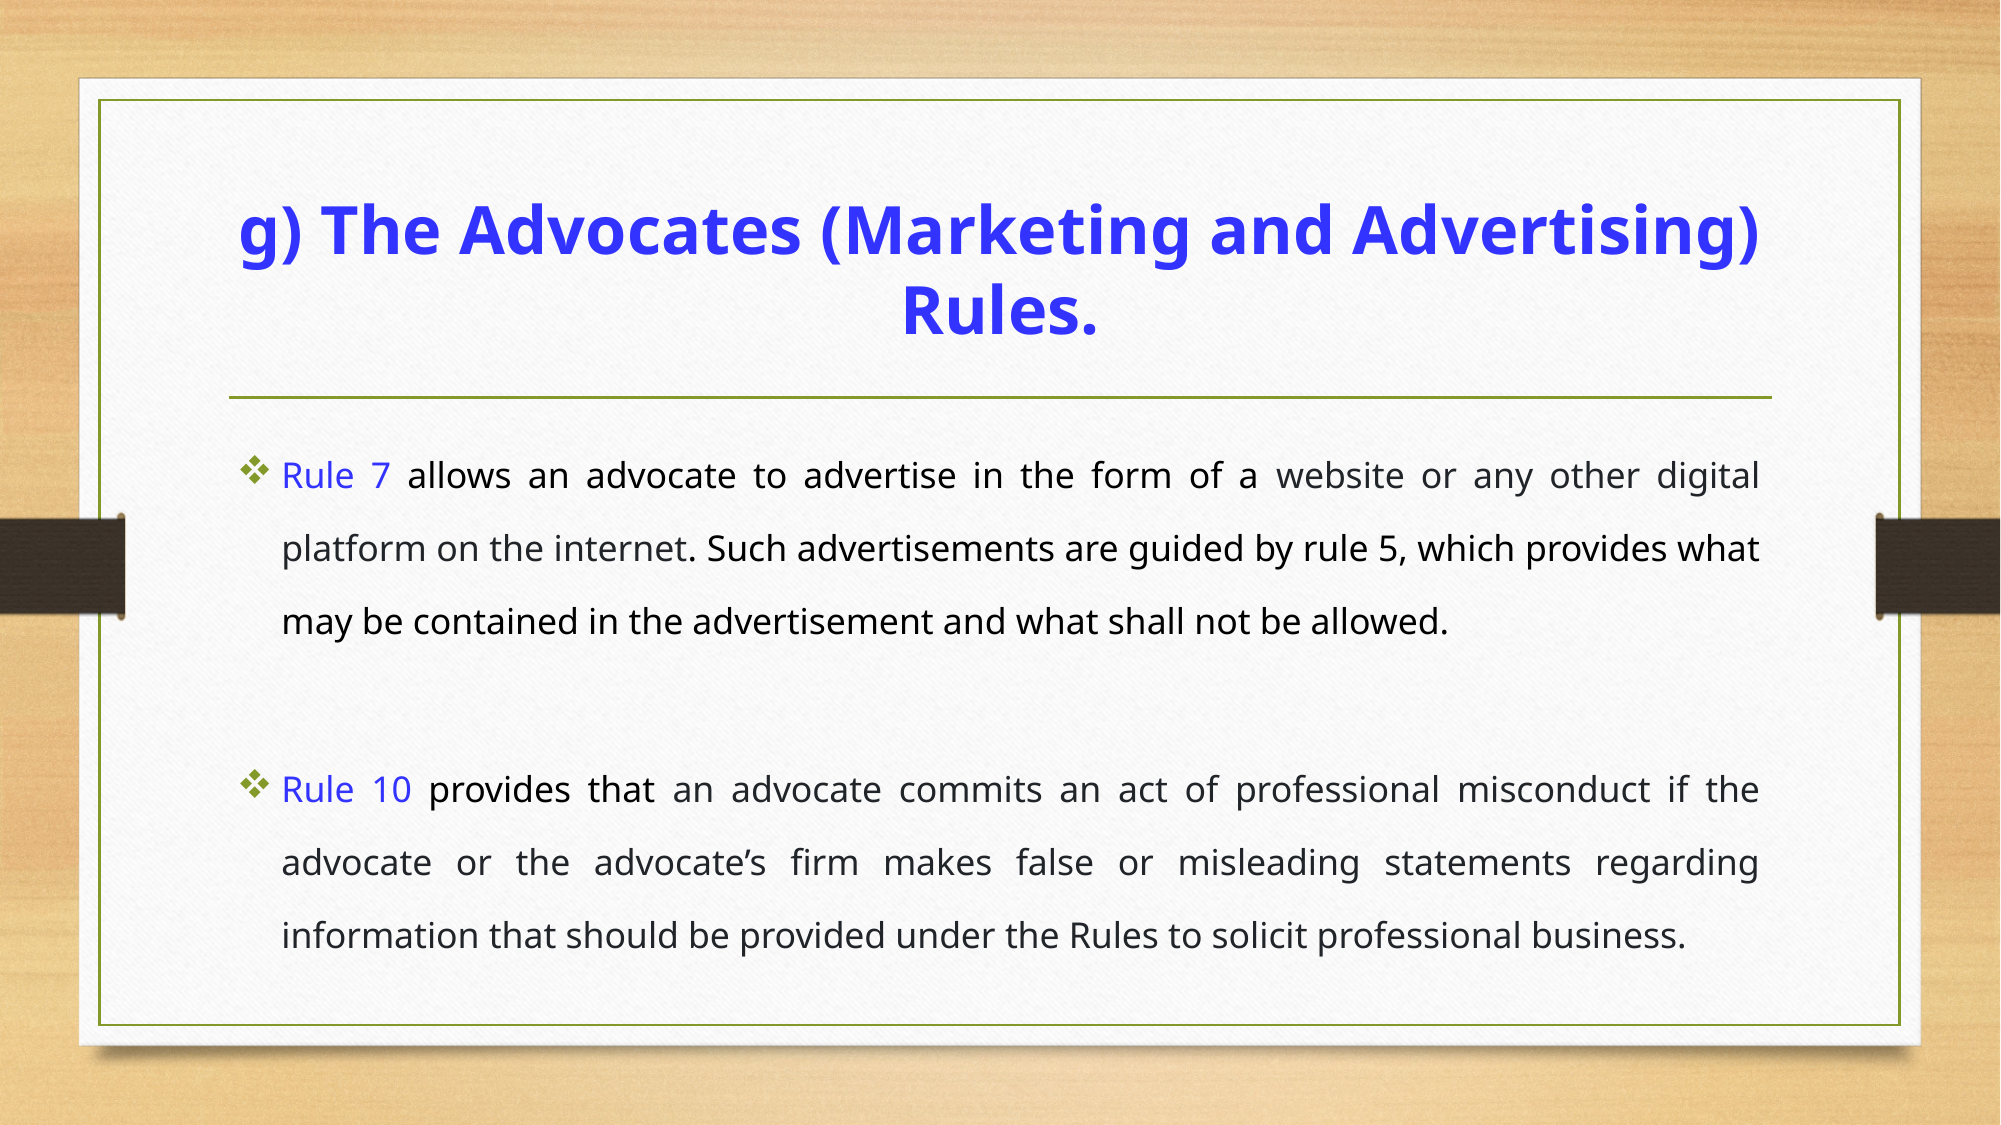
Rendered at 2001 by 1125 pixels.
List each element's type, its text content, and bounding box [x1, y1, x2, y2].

title g) The Advocates (Marketing and Advertising) Rules. [212, 161, 1788, 375]
list Rule 7 allows an advocate to advertise in the form of a website or any other digital platform on the internet. Such advertisements are guided by rule 5, which provides what may be contained in the advertisement and what shall not be allowed. Rule 10 provides that an advocate commits an act of professional misconduct if the advocate or the advocate’s firm makes false or misleading statements regarding information that should be provided under the Rules to solicit professional business. [221, 415, 1777, 1032]
picture [0, 0, 2001, 1125]
